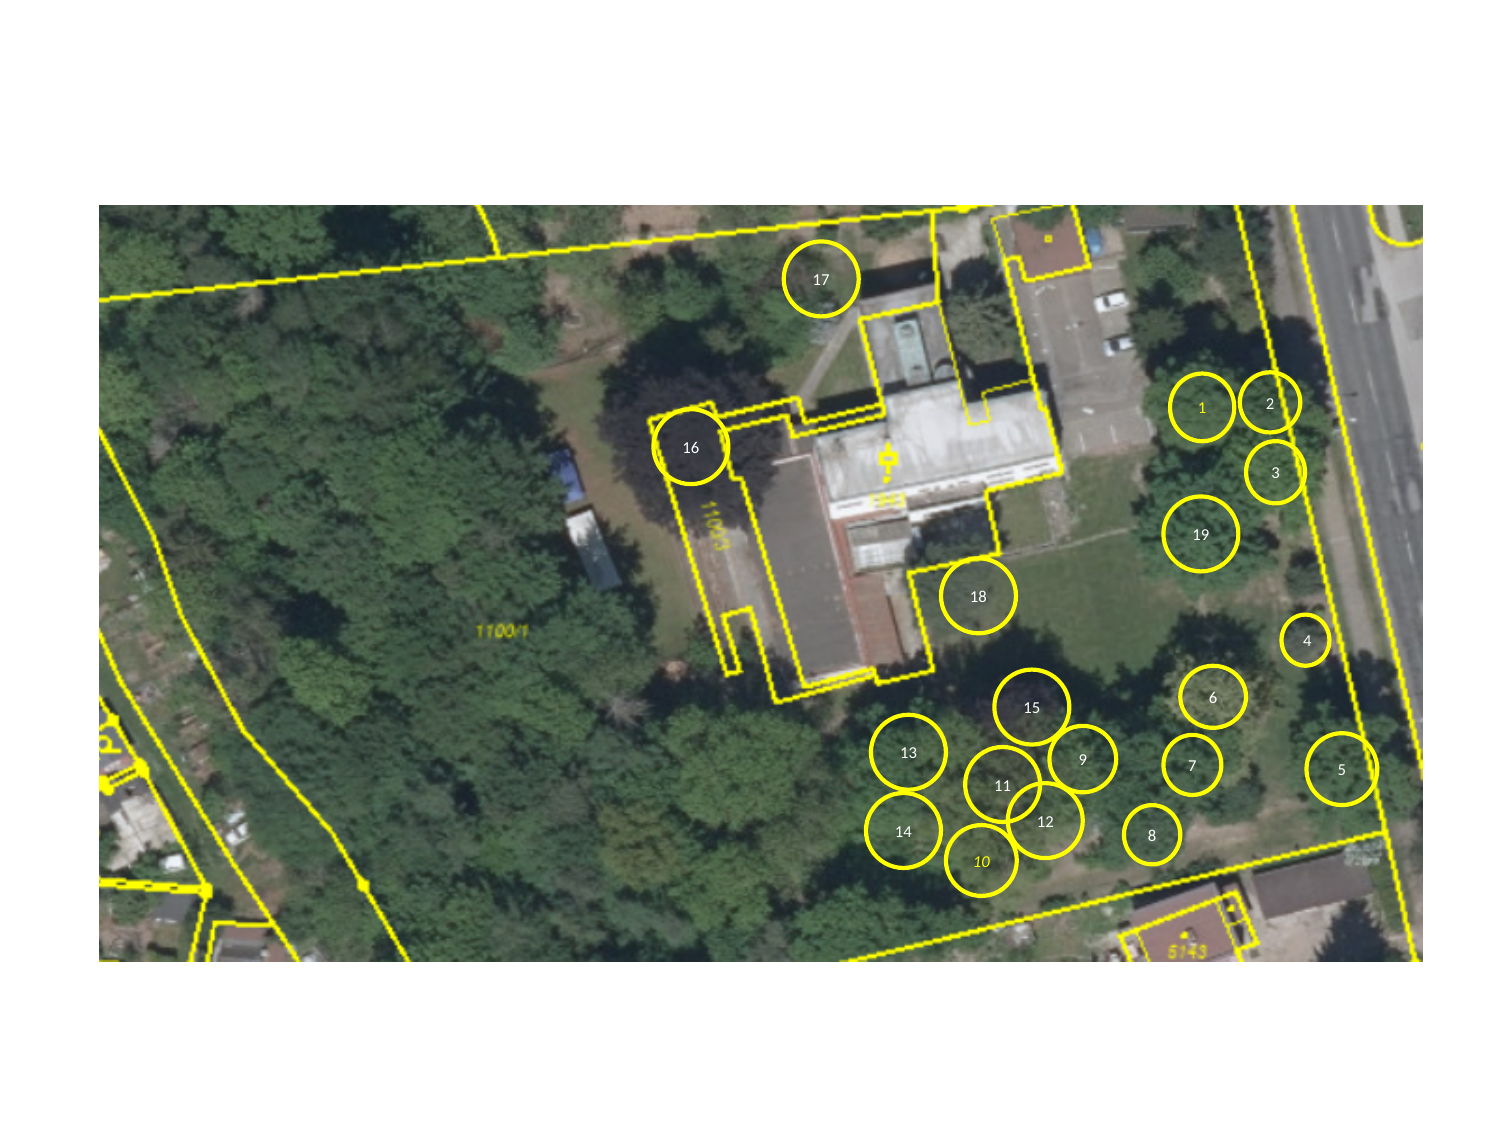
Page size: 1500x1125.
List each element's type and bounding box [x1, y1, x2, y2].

picture [99, 204, 1423, 962]
